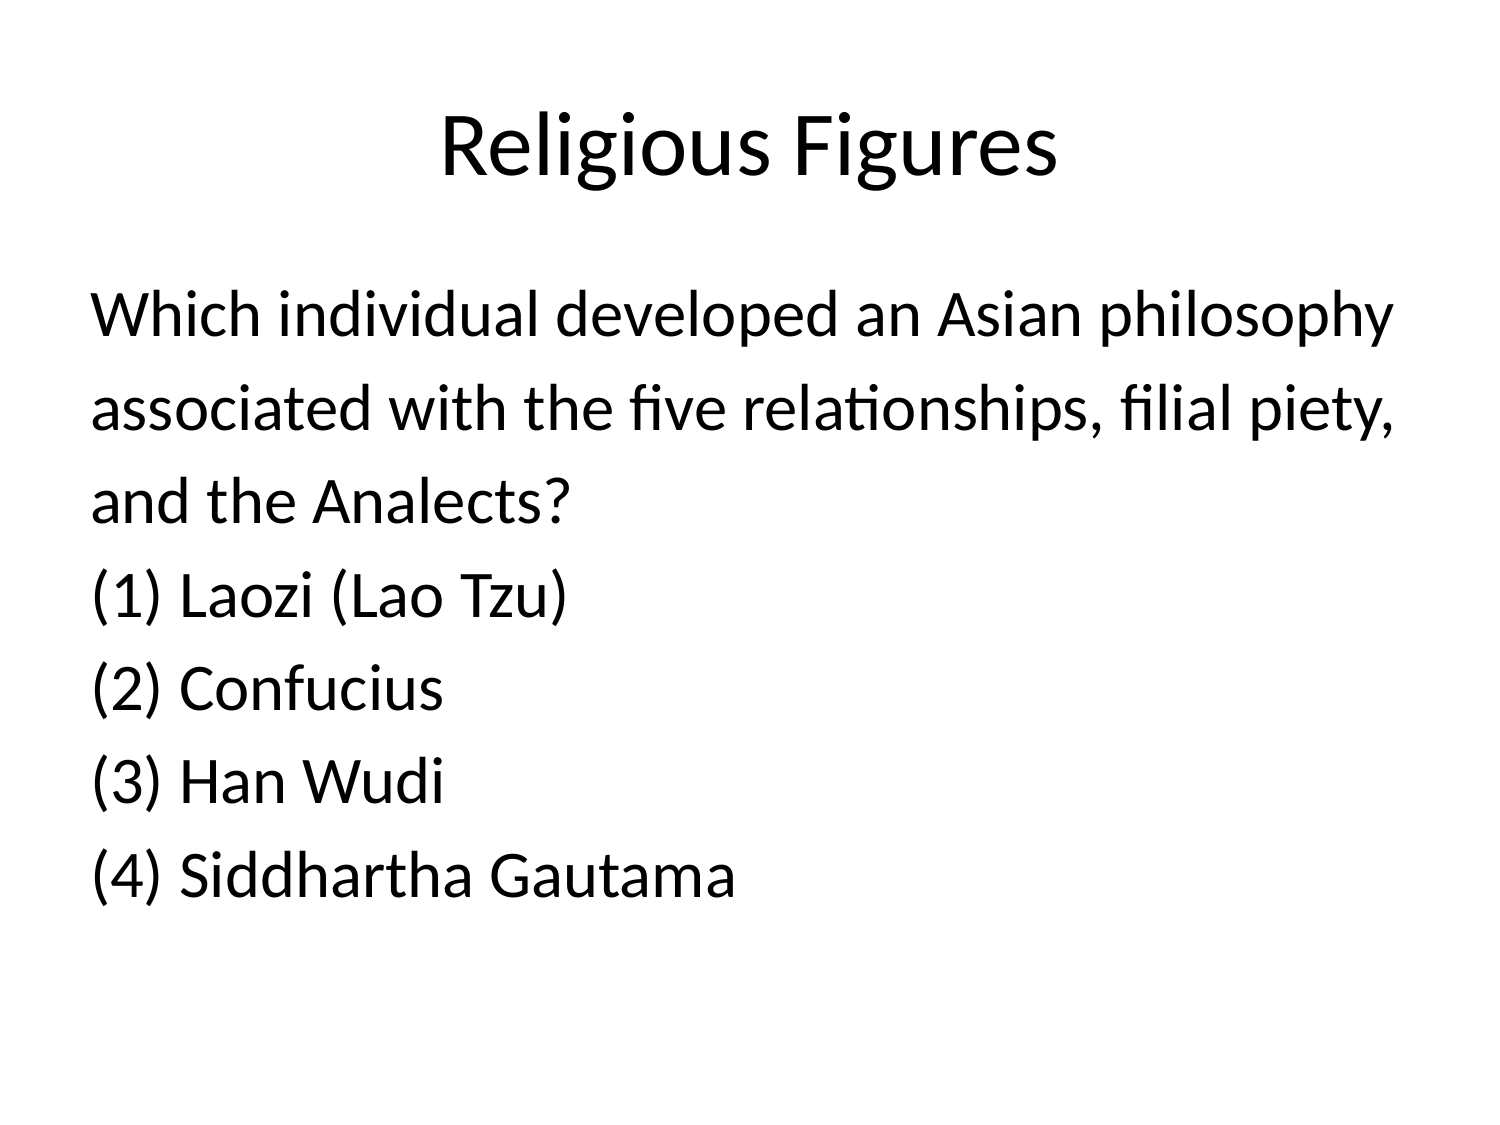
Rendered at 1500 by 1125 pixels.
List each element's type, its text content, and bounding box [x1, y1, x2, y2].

list Which individual developed an Asian philosophy associated with the five relationships, filial piety, and the Analects? (1) Laozi (Lao Tzu) (2) Confucius (3) Han Wudi (4) Siddhartha Gautama [75, 262, 1425, 1005]
title Religious Figures [75, 45, 1425, 233]
